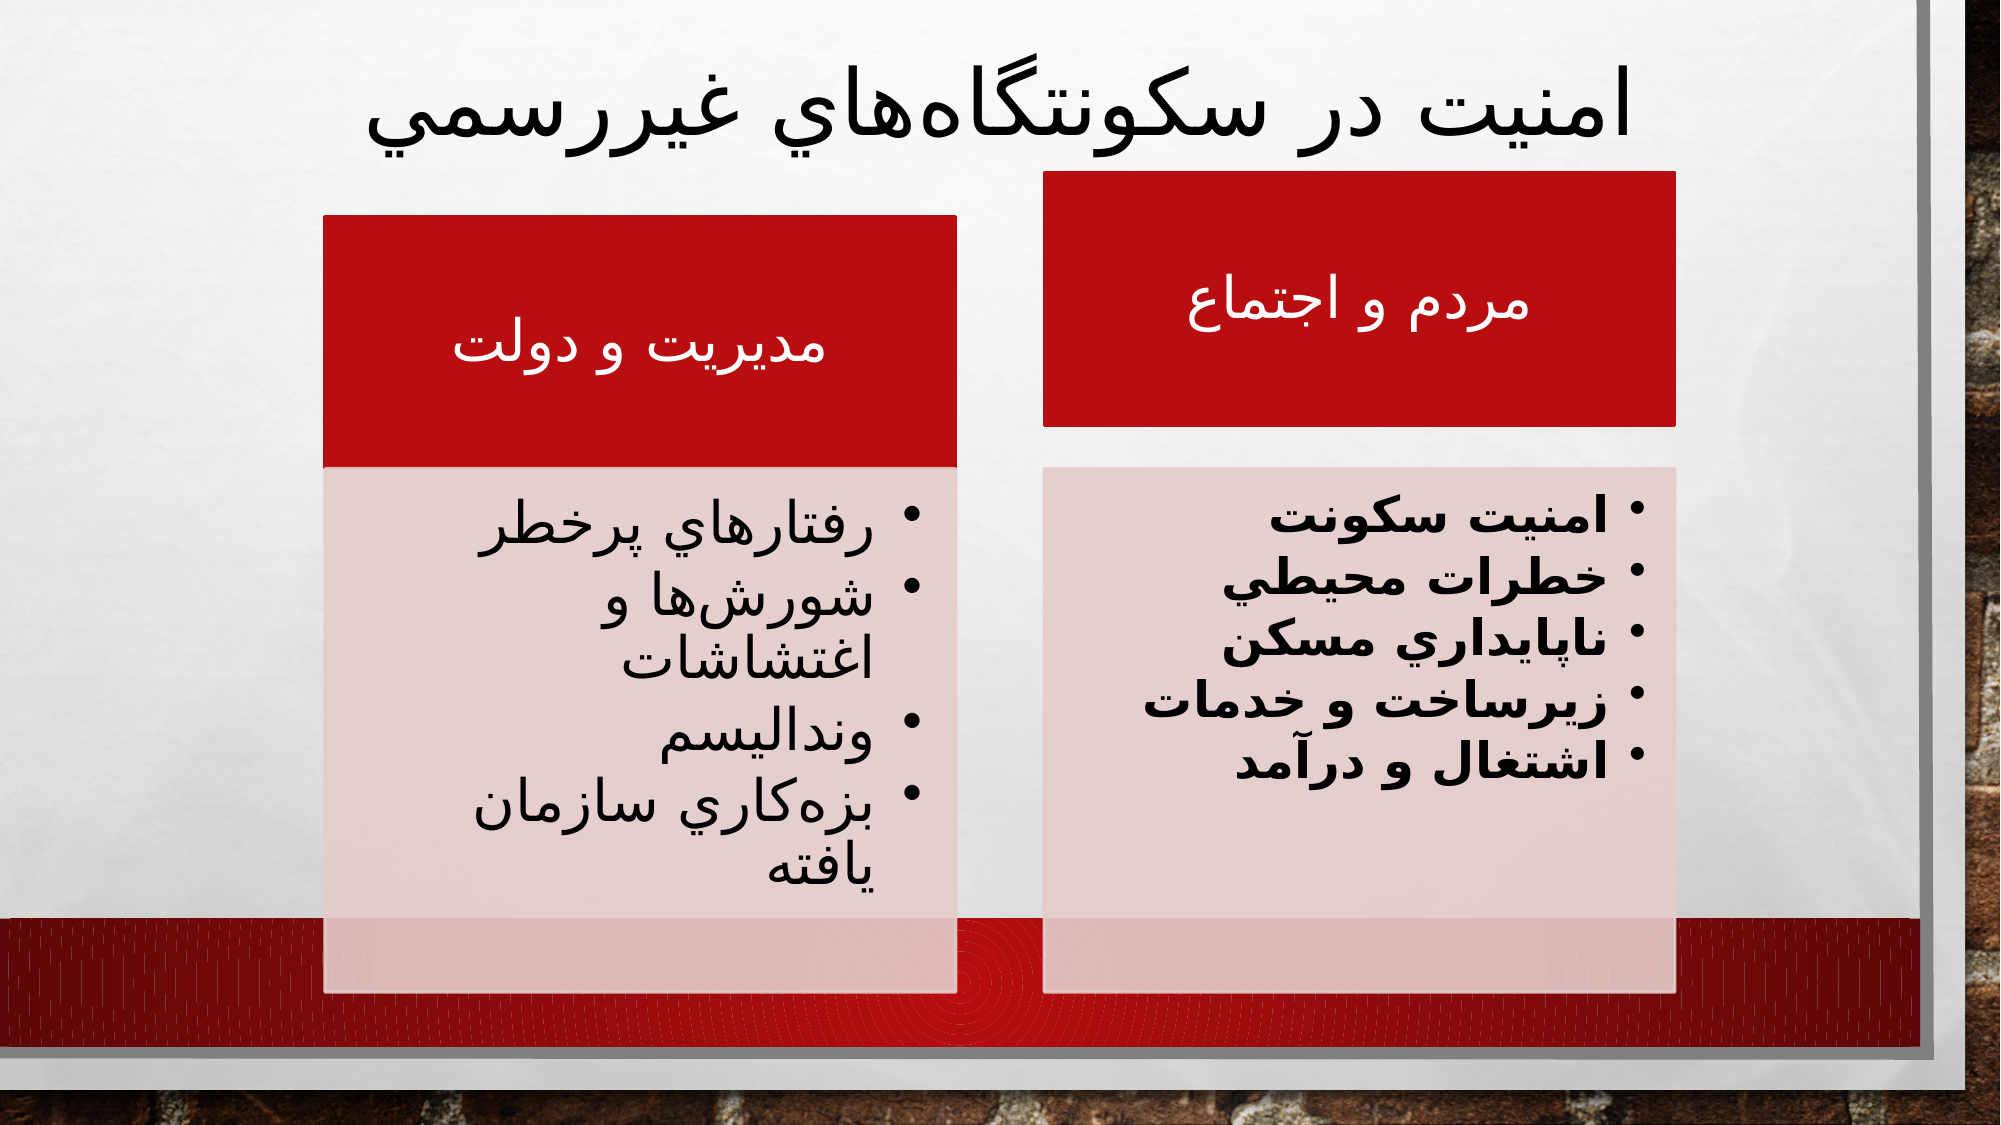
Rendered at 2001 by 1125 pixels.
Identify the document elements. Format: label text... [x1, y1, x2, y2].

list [324, 172, 1676, 1036]
picture [0, 0, 2000, 1125]
title امنيت در سكونتگاه‌هاي غيررسمي [324, 38, 1675, 172]
